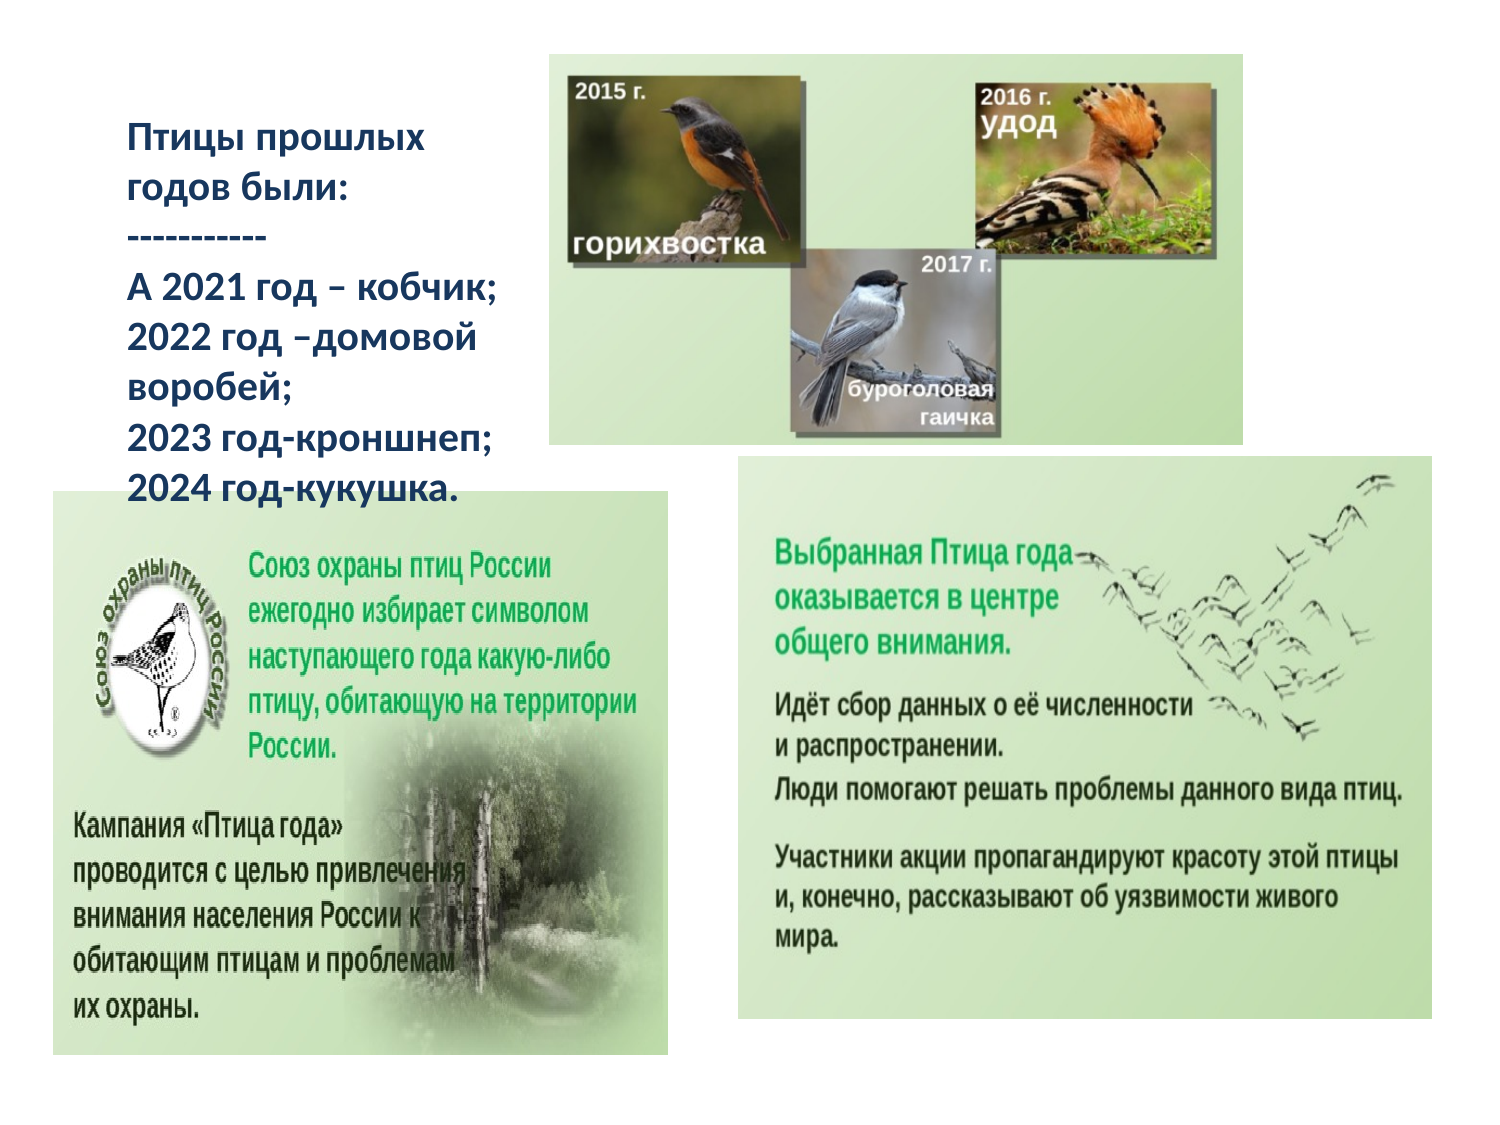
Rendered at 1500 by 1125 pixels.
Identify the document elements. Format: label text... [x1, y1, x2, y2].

picture [548, 54, 1243, 445]
text_box Птицы прошлых годов были: ----------- А 2021 год – кобчик; 2022 год –домовой воробей; 2023 год-кроншнеп; 2024 год-кукушка. [112, 101, 514, 490]
picture [737, 455, 1432, 1019]
picture [52, 491, 668, 1055]
